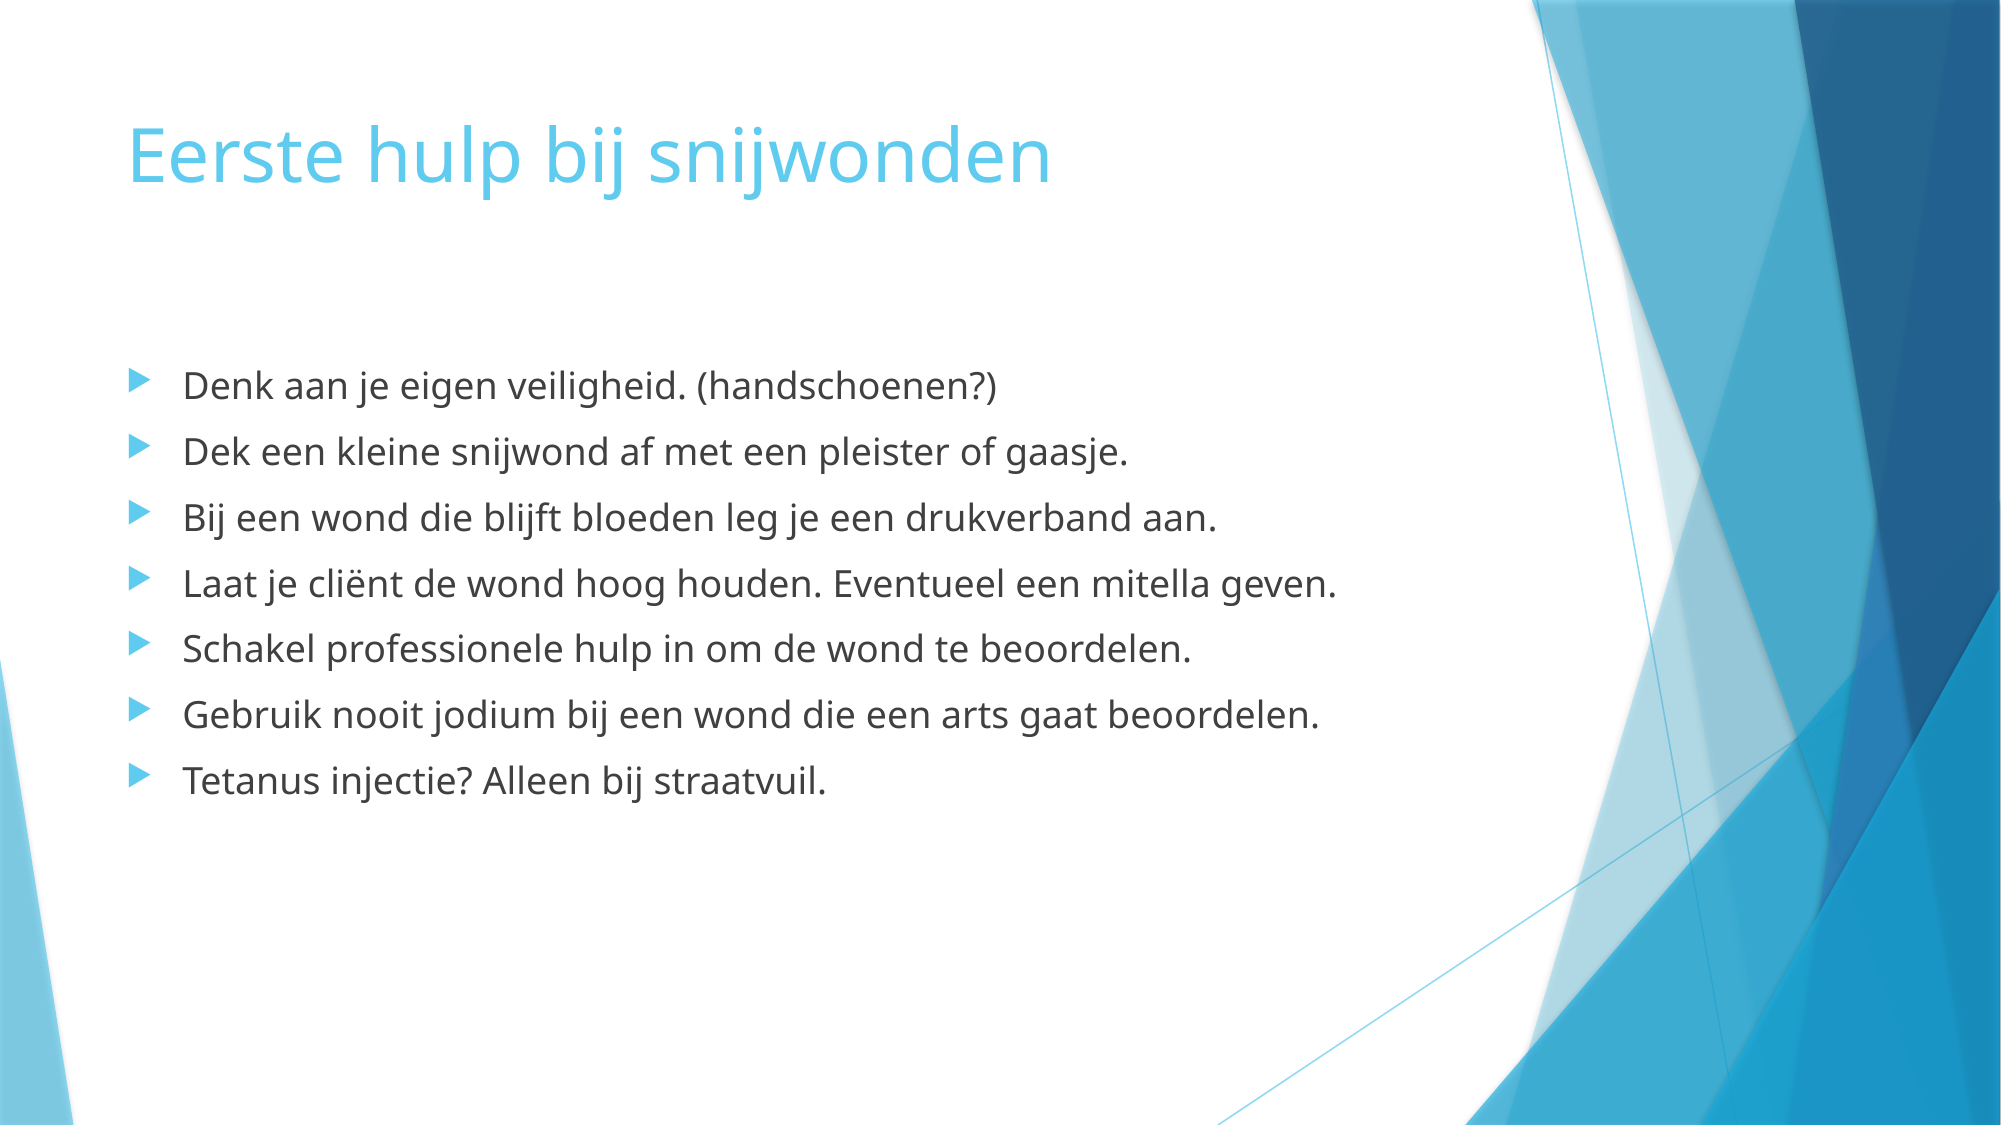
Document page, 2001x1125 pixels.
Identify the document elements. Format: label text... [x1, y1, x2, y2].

list Denk aan je eigen veiligheid. (handschoenen?) Dek een kleine snijwond af met een pleister of gaasje. Bij een wond die blijft bloeden leg je een drukverband aan. Laat je cliënt de wond hoog houden. Eventueel een mitella geven. Schakel professionele hulp in om de wond te beoordelen. Gebruik nooit jodium bij een wond die een arts gaat beoordelen. Tetanus injectie? Alleen bij straatvuil. [111, 354, 1522, 992]
title Eerste hulp bij snijwonden [111, 99, 1522, 317]
